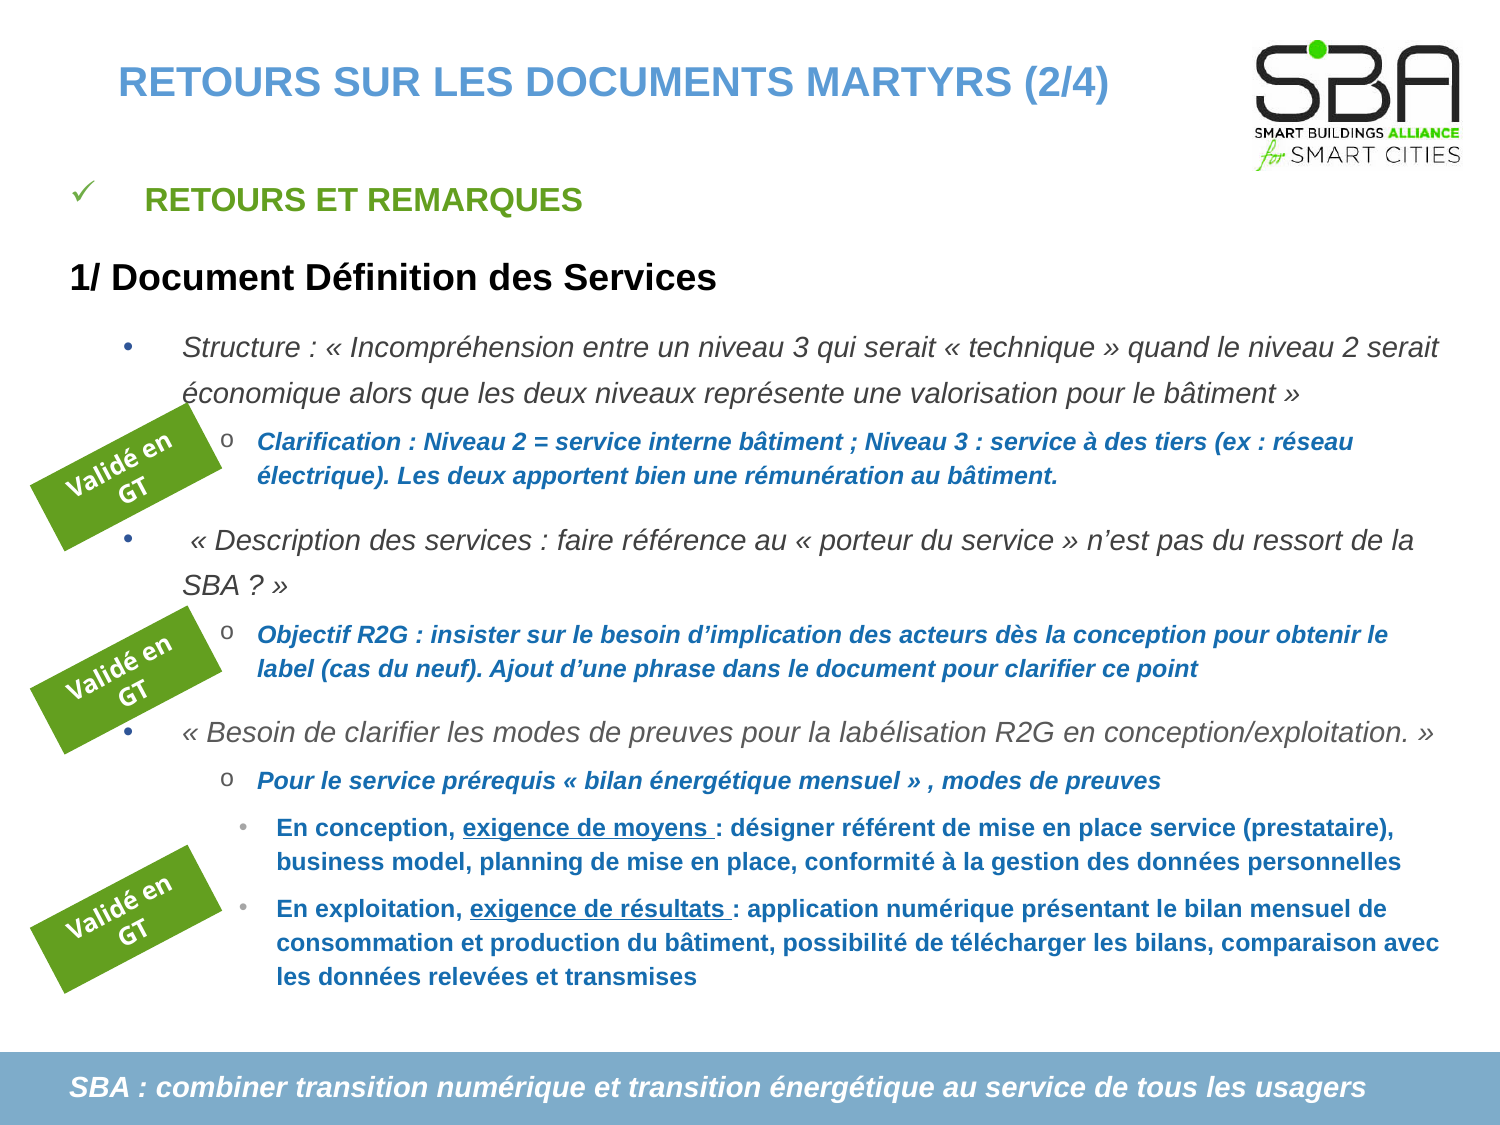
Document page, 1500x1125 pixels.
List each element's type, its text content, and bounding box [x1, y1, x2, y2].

text_box Validé en GT [29, 402, 223, 552]
text_box Validé en GT [29, 605, 223, 755]
title RETOURS SUR LES DOCUMENTS MARTYRS (2/4) [103, 25, 1232, 141]
text_box Validé en GT [29, 844, 223, 994]
list Retours et remarques 1/ Document Définition des Services Structure : « Incompréhension entre un niveau 3 qui serait « technique » quand le niveau 2 serait économique alors que les deux niveaux représente une valorisation pour le bâtiment » Clarification : Niveau 2 = service interne bâtiment ; Niveau 3 : service à des tiers (ex : réseau électrique). Les deux apportent bien une rémunération au bâtiment. « Description des services : faire référence au « porteur du service » n’est pas du ressort de la SBA ? » Objectif R2G : insister sur le besoin d’implication des acteurs dès la conception pour obtenir le label (cas du neuf). Ajout d’une phrase dans le document pour clarifier ce point « Besoin de clarifier les modes de preuves pour la labélisation R2G en conception/exploitation. » Pour le service prérequis « bilan énergétique mensuel » , modes de preuves En conception, exigence de moyens : désigner référent de mise en place service (prestataire), business model, planning de mise en place, conformité à la gestion des données personnelles En exploitation, exigence de résultats : application numérique présentant le bilan mensuel de consommation et production du bâtiment, possibilité de télécharger les bilans, comparaison avec les données relevées et transmises [54, 163, 1464, 1000]
picture [1252, 40, 1463, 163]
